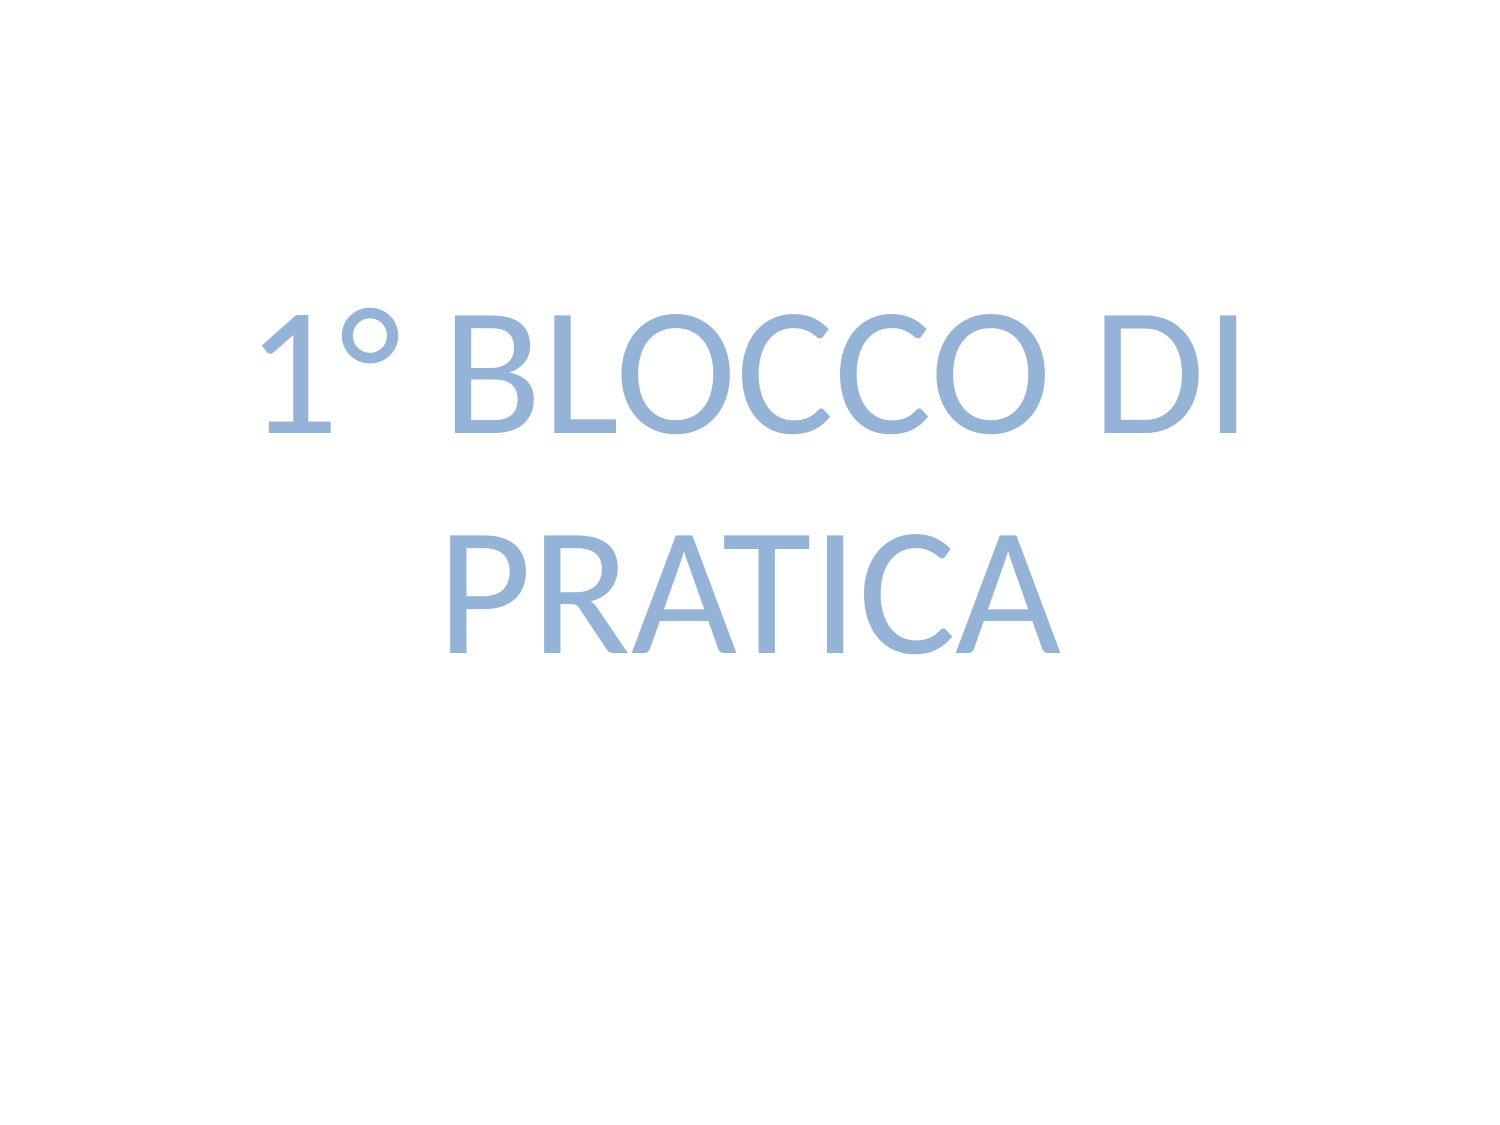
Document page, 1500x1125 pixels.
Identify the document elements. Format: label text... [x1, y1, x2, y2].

title 1° BLOCCO DI PRATICA [112, 349, 1388, 591]
